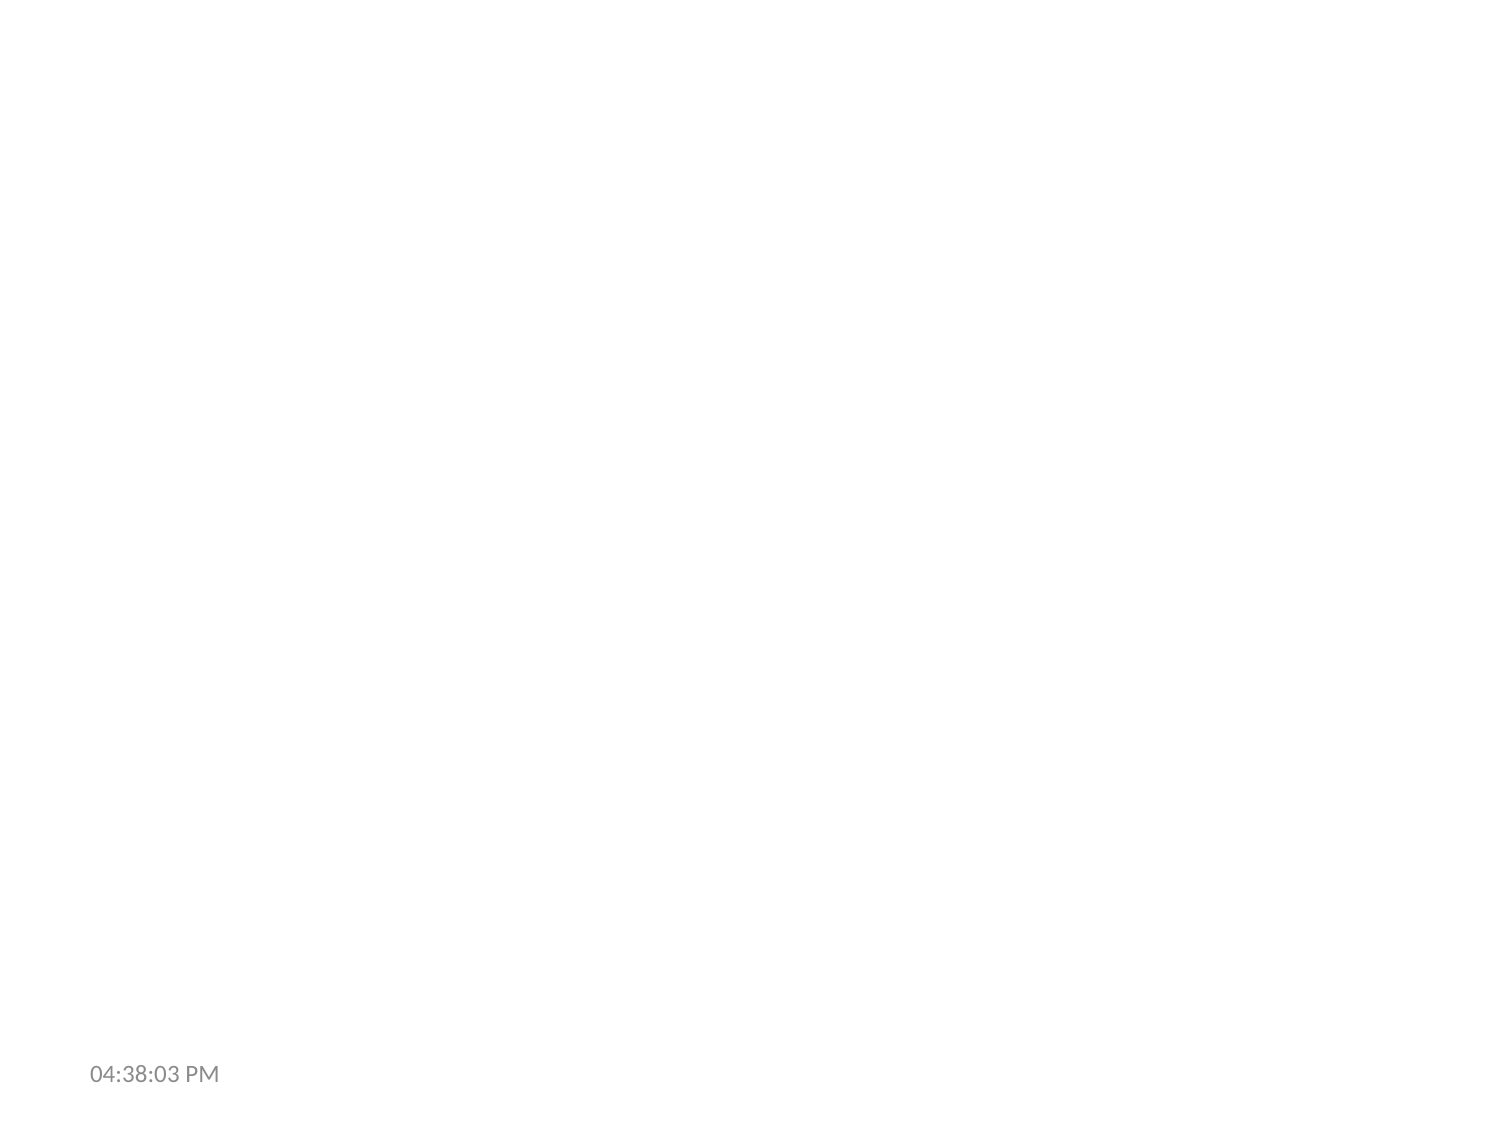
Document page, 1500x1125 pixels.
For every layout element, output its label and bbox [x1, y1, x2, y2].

slide_number [75, 1042, 425, 1103]
